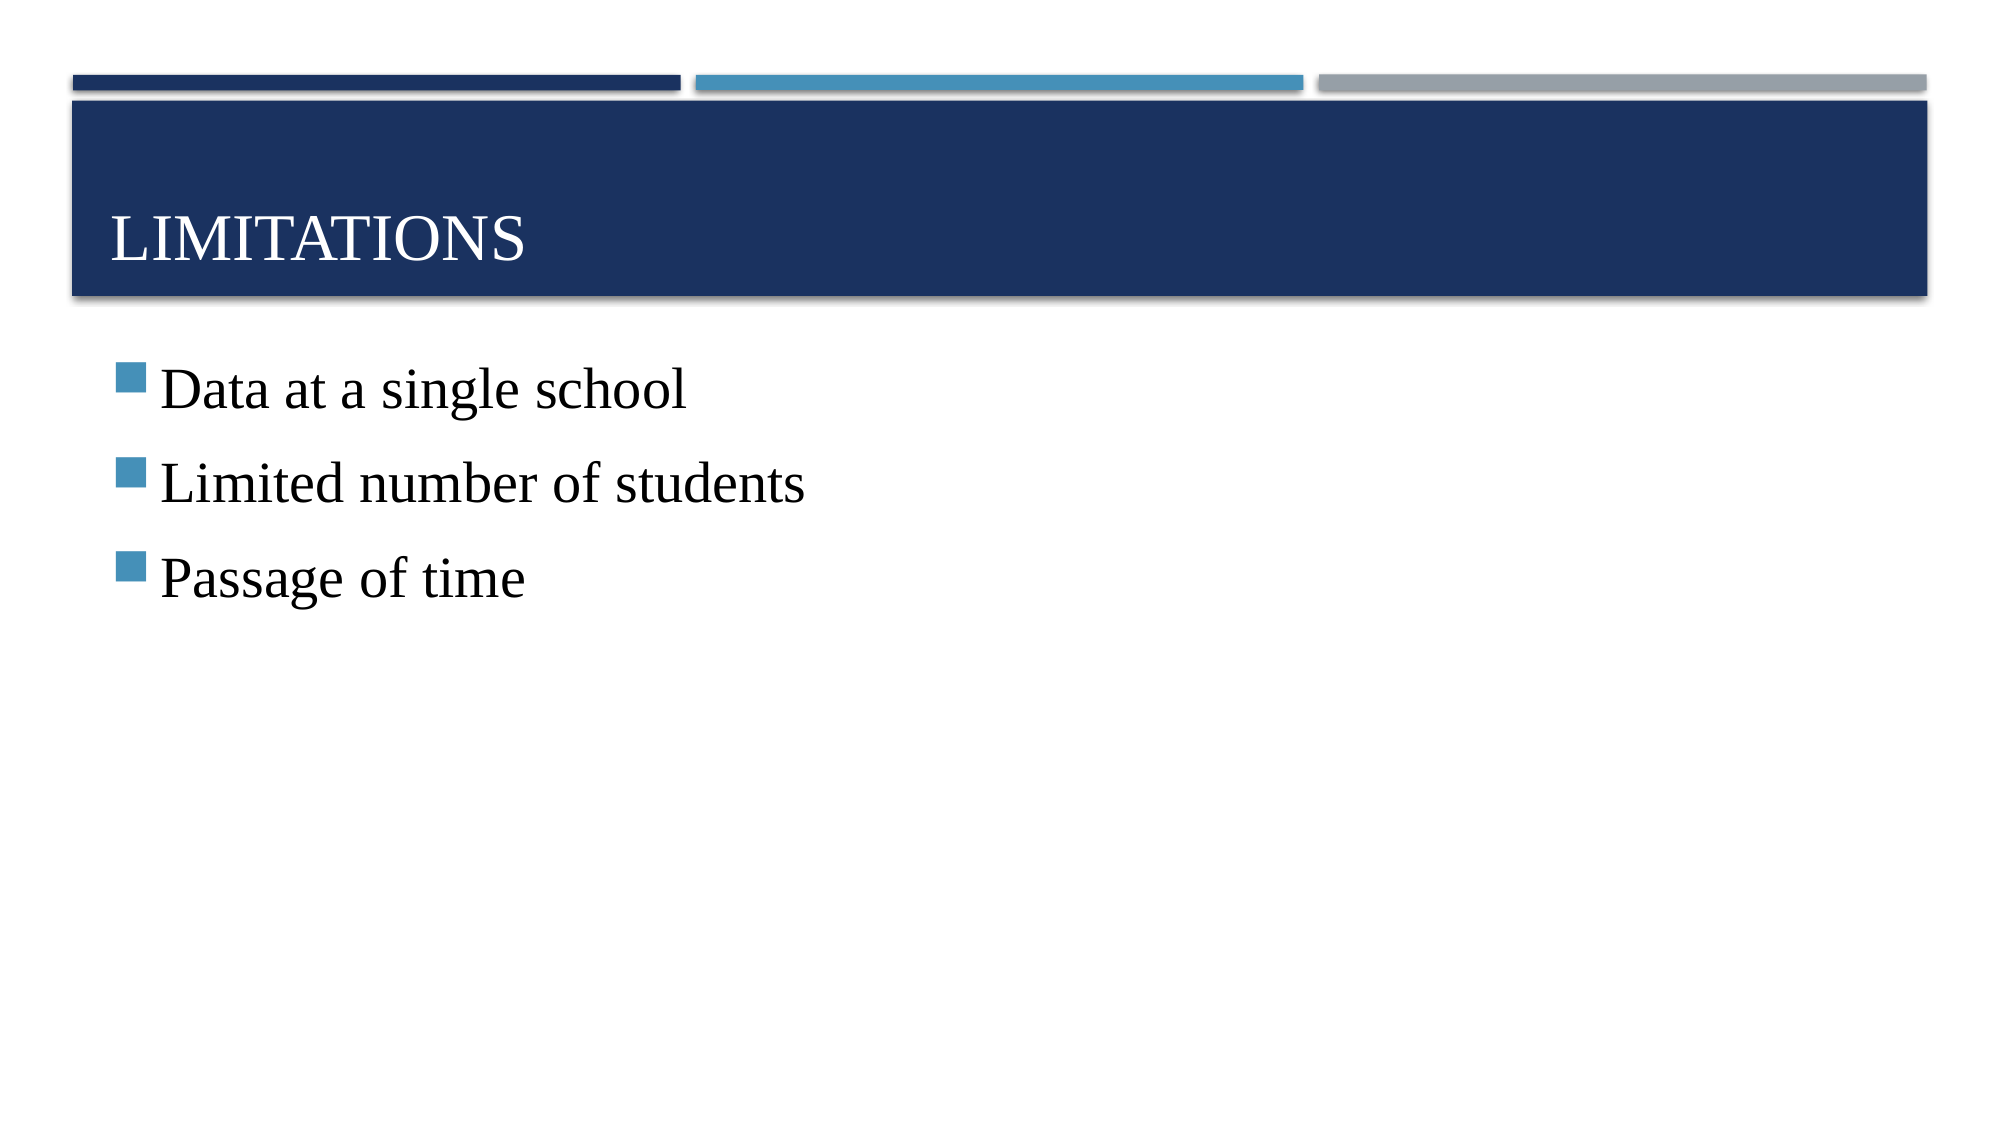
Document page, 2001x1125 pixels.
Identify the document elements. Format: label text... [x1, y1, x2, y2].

title Limitations [95, 115, 1905, 282]
list Data at a single school Limited number of students Passage of time [95, 357, 1905, 602]
